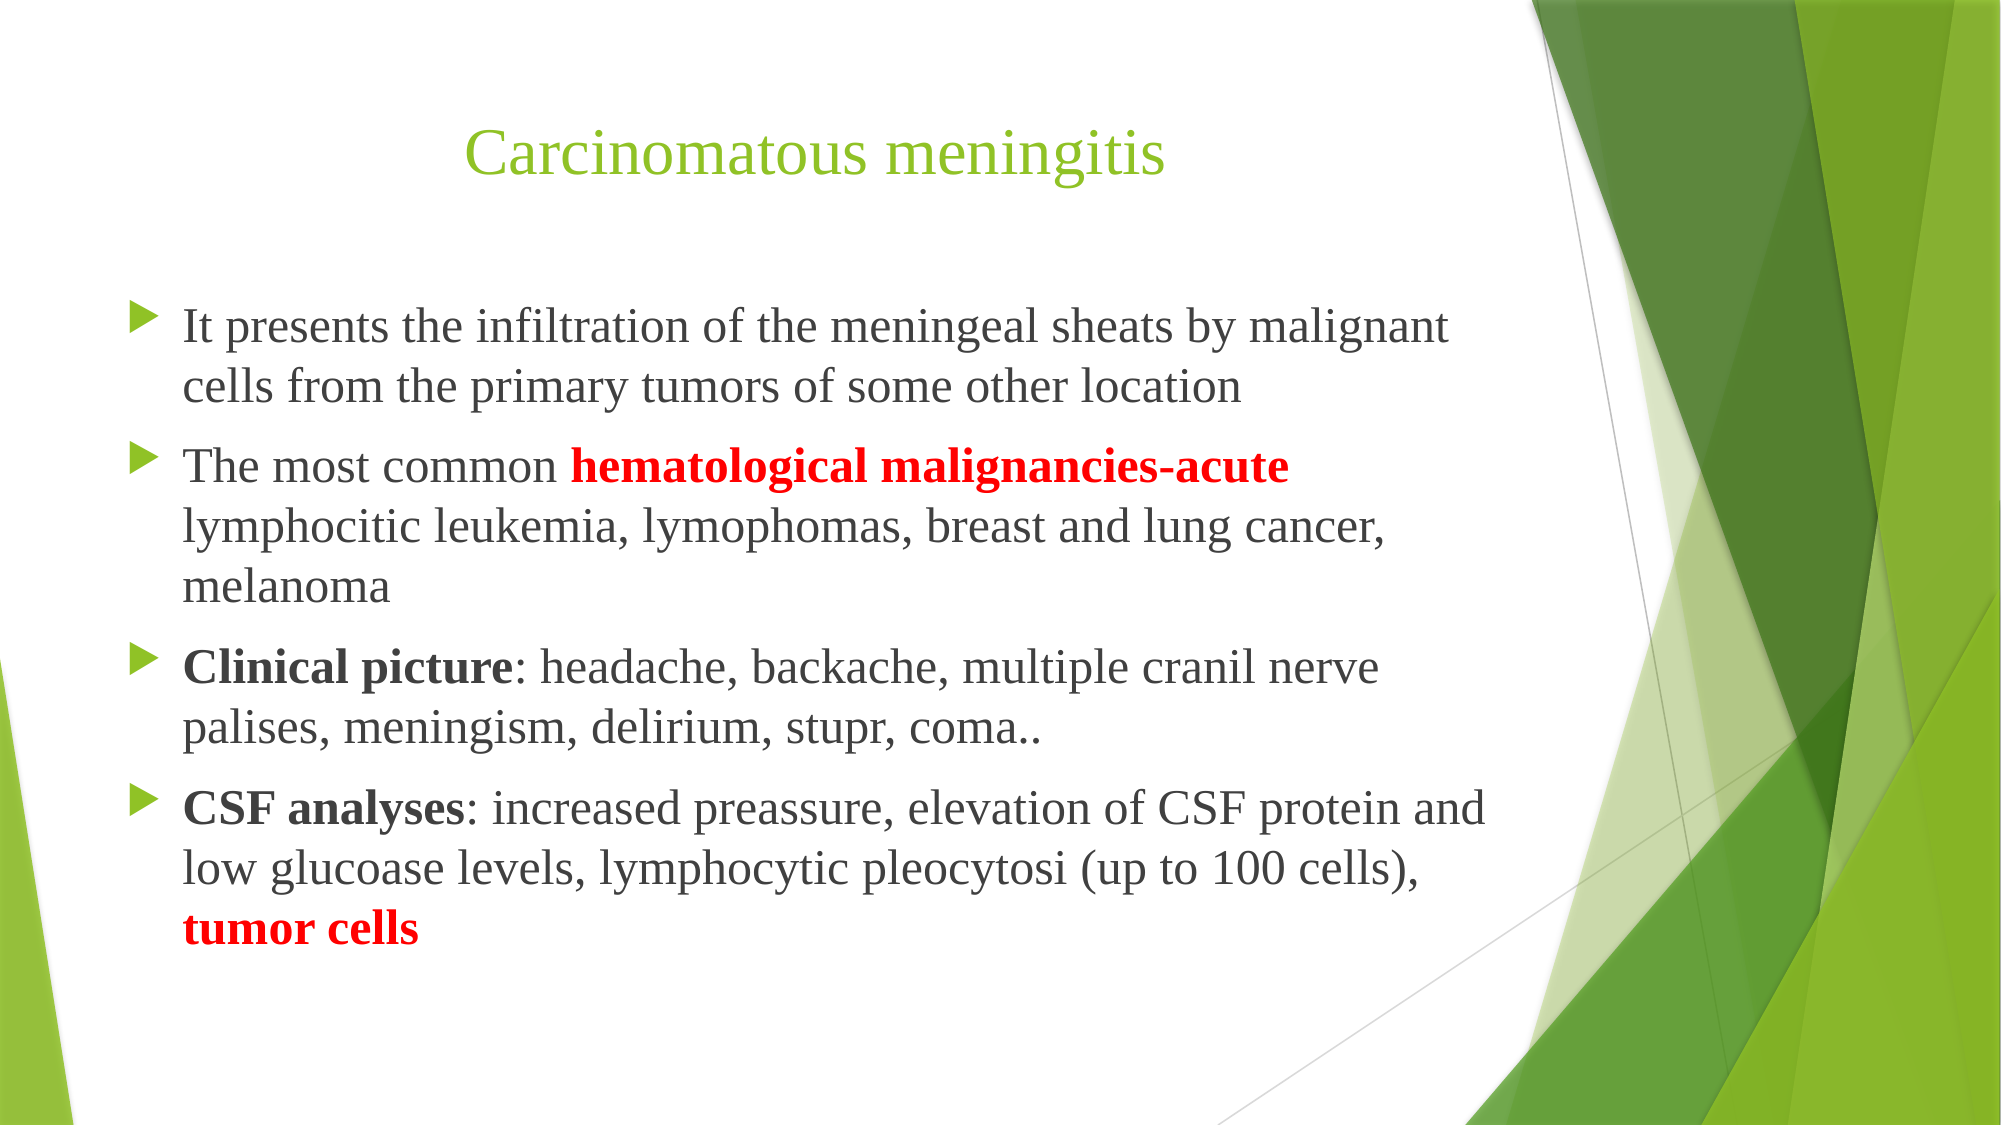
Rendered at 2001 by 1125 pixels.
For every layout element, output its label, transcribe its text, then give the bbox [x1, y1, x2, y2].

title Carcinomatous meningitis [111, 99, 1522, 284]
list It presents the infiltration of the meningeal sheats by malignant cells from the primary tumors of some other location The most common hematological malignancies-acute lymphocitic leukemia, lymophomas, breast and lung cancer, melanoma Clinical picture: headache, backache, multiple cranil nerve palises, meningism, delirium, stupr, coma.. CSF analyses: increased preassure, elevation of CSF protein and low glucoase levels, lymphocytic pleocytosi (up to 100 cells), tumor cells [111, 284, 1522, 991]
